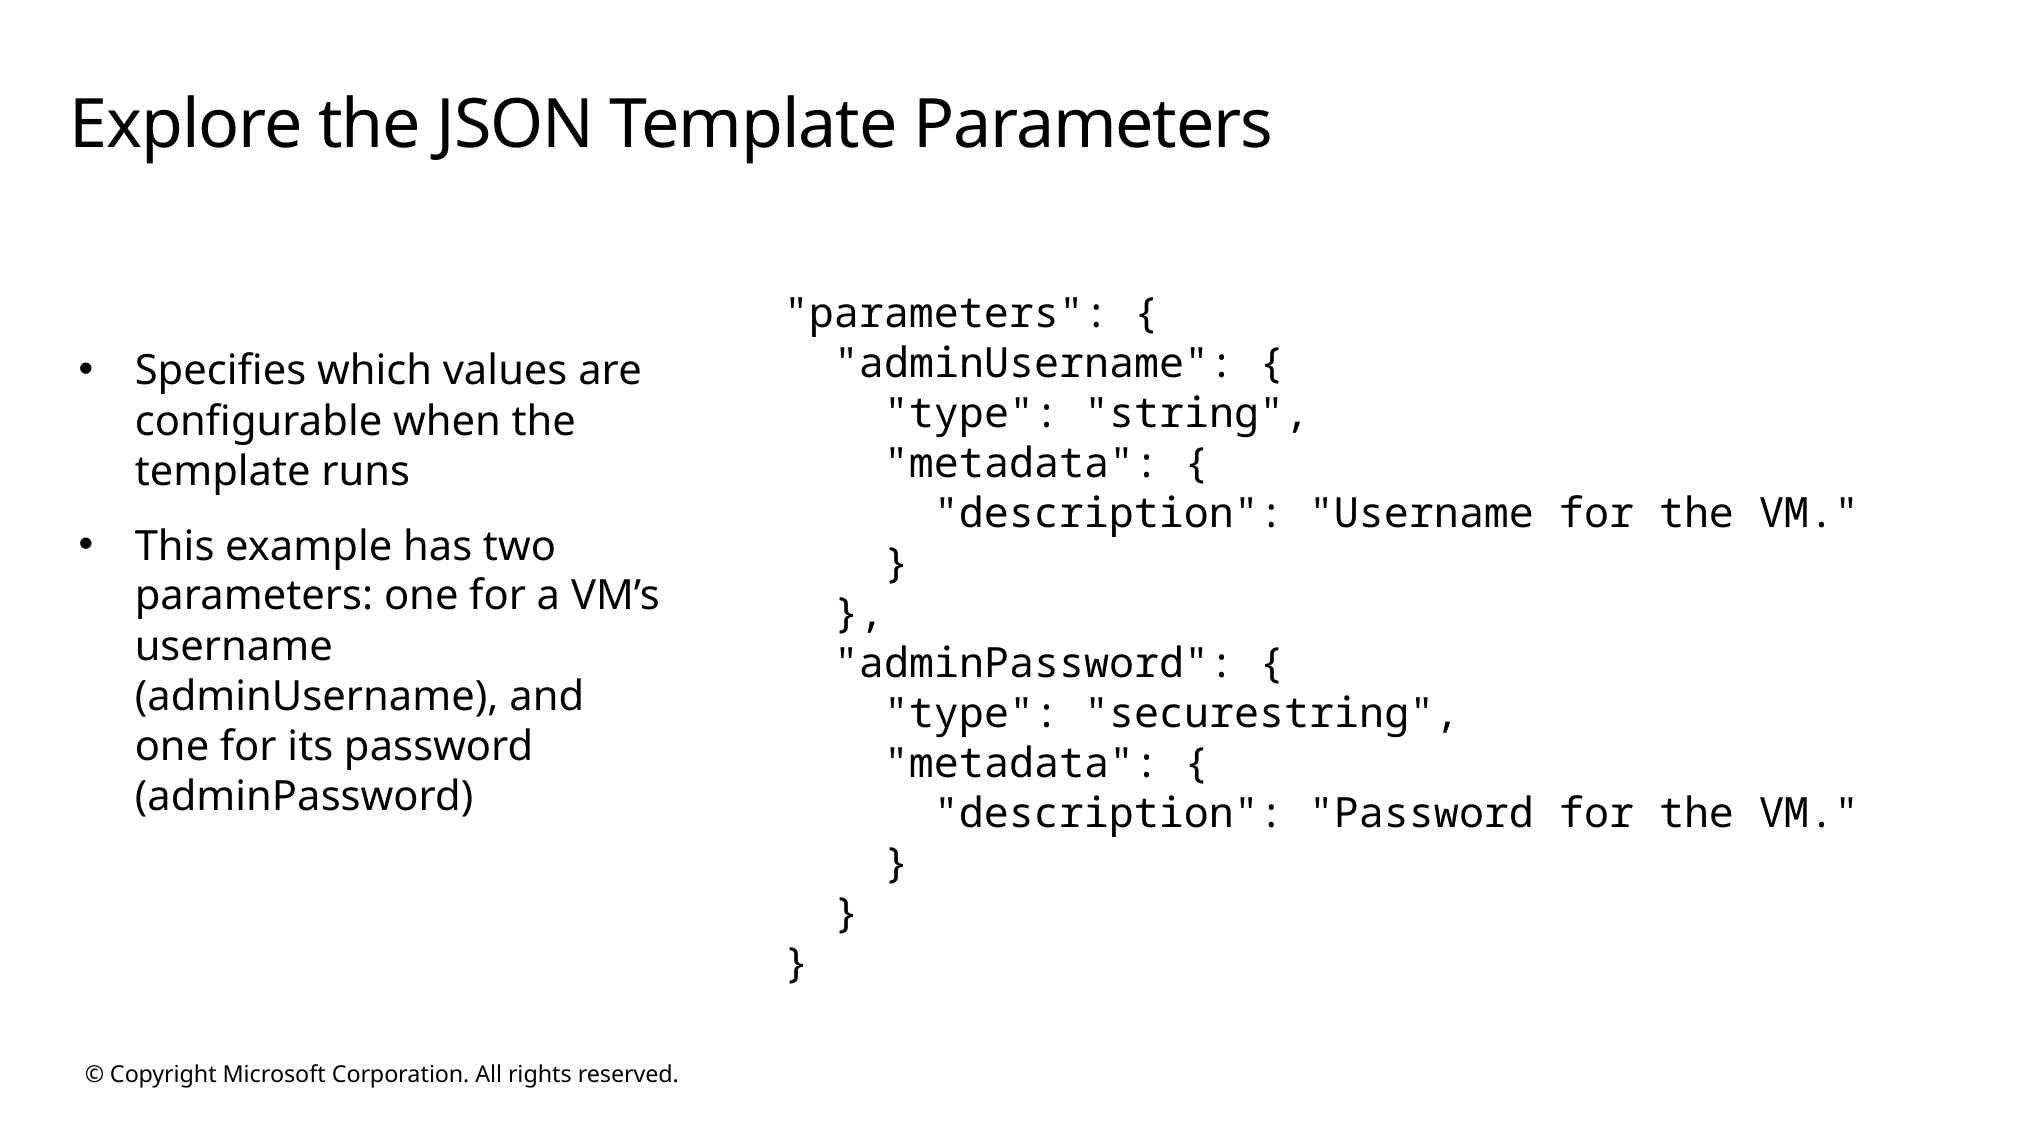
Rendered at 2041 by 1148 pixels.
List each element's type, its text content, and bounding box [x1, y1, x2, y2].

text_box Specifies which values are configurable when the template runs This example has two parameters: one for a VM’s username (adminUsername), and one for its password (adminPassword) [56, 280, 693, 957]
text_box "parameters": { "adminUsername": { "type": "string", "metadata": { "description": "Username for the VM." } }, "adminPassword": { "type": "securestring", "metadata": { "description": "Password for the VM." } } } [708, 232, 1988, 1043]
title Explore the JSON Template Parameters [70, 73, 1968, 188]
